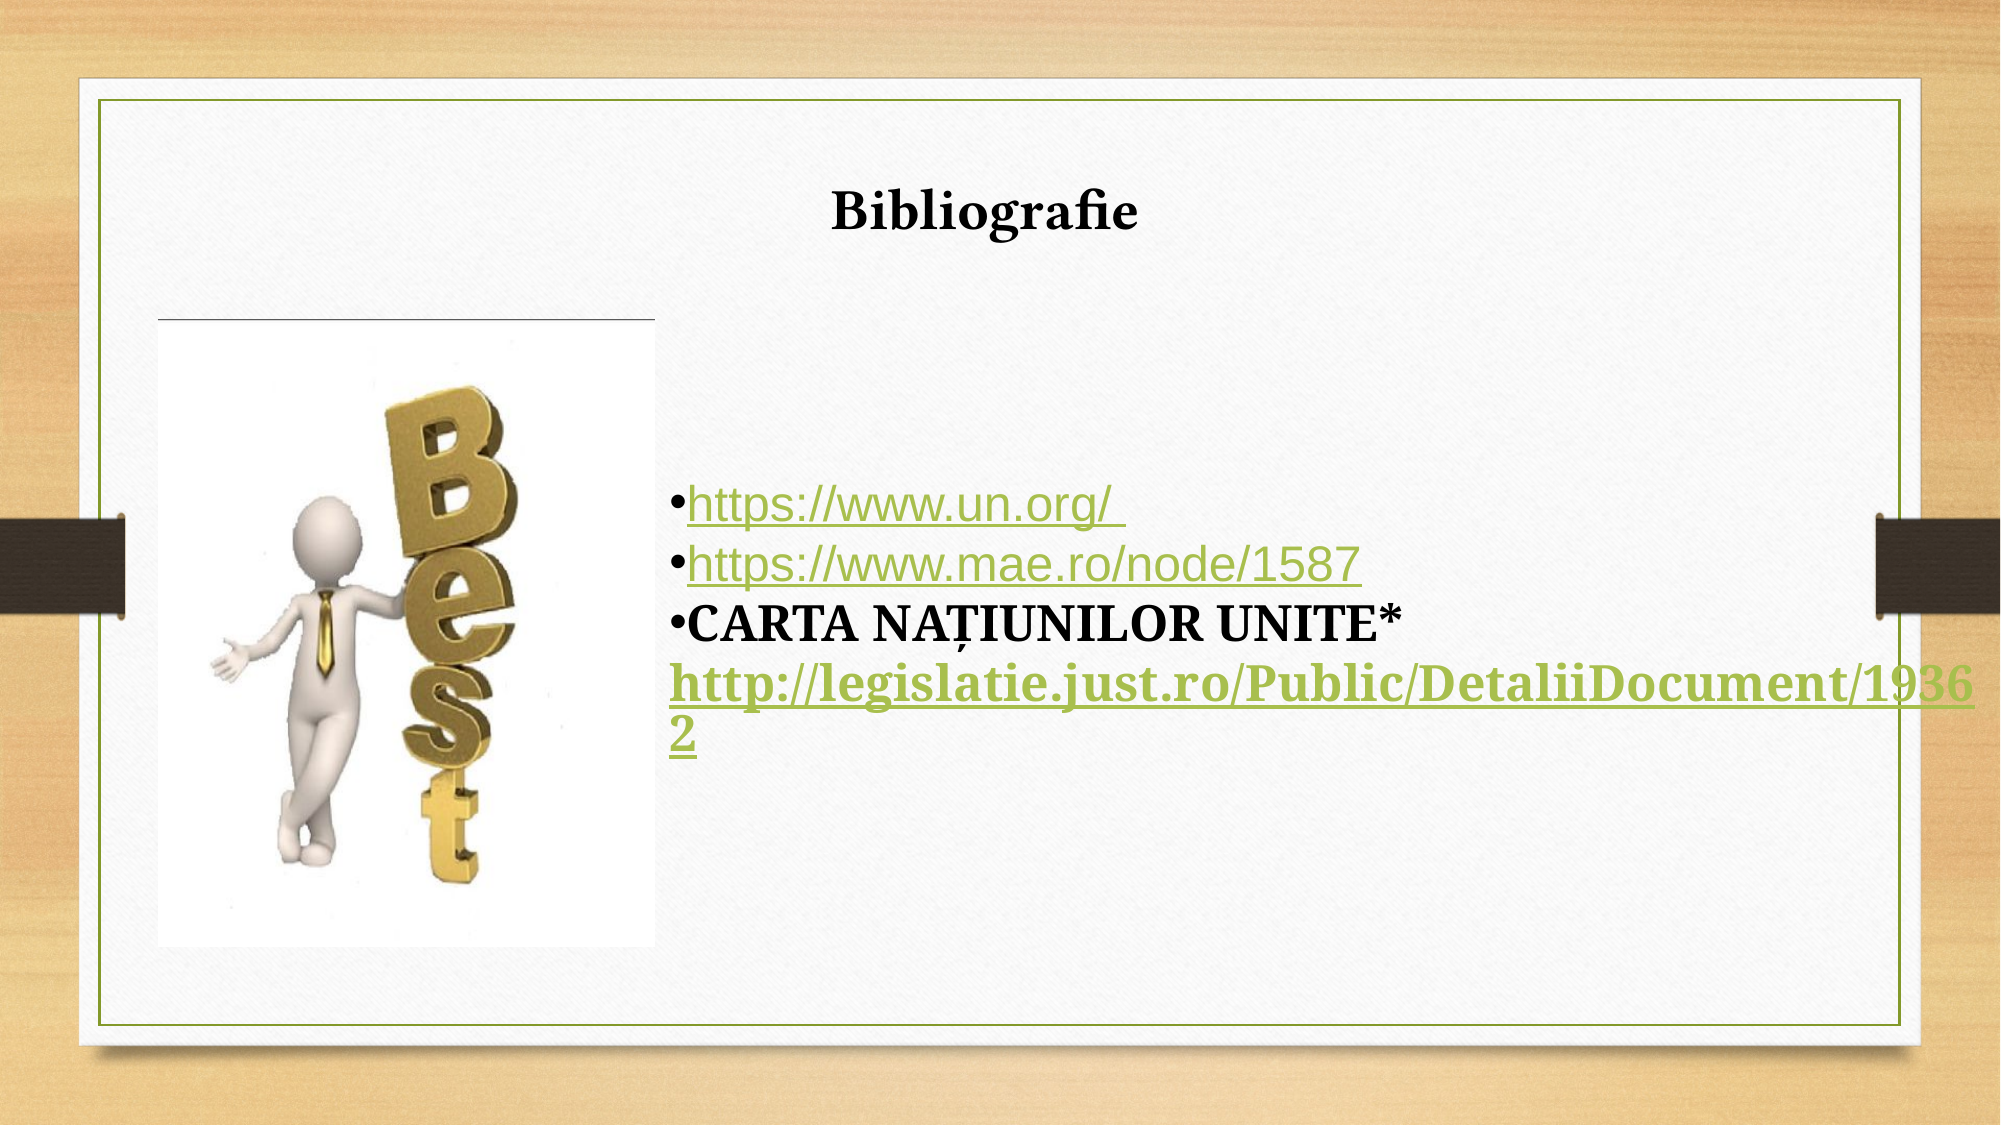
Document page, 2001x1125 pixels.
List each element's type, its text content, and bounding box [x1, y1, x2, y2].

picture [0, 0, 2001, 1125]
text_box Bibliografie [817, 163, 1364, 249]
text_box https://www.un.org/ https://www.mae.ro/node/1587 CARTA NAŢIUNILOR UNITE* http://legislatie.just.ro/Public/DetaliiDocument/19362 [655, 403, 2000, 772]
